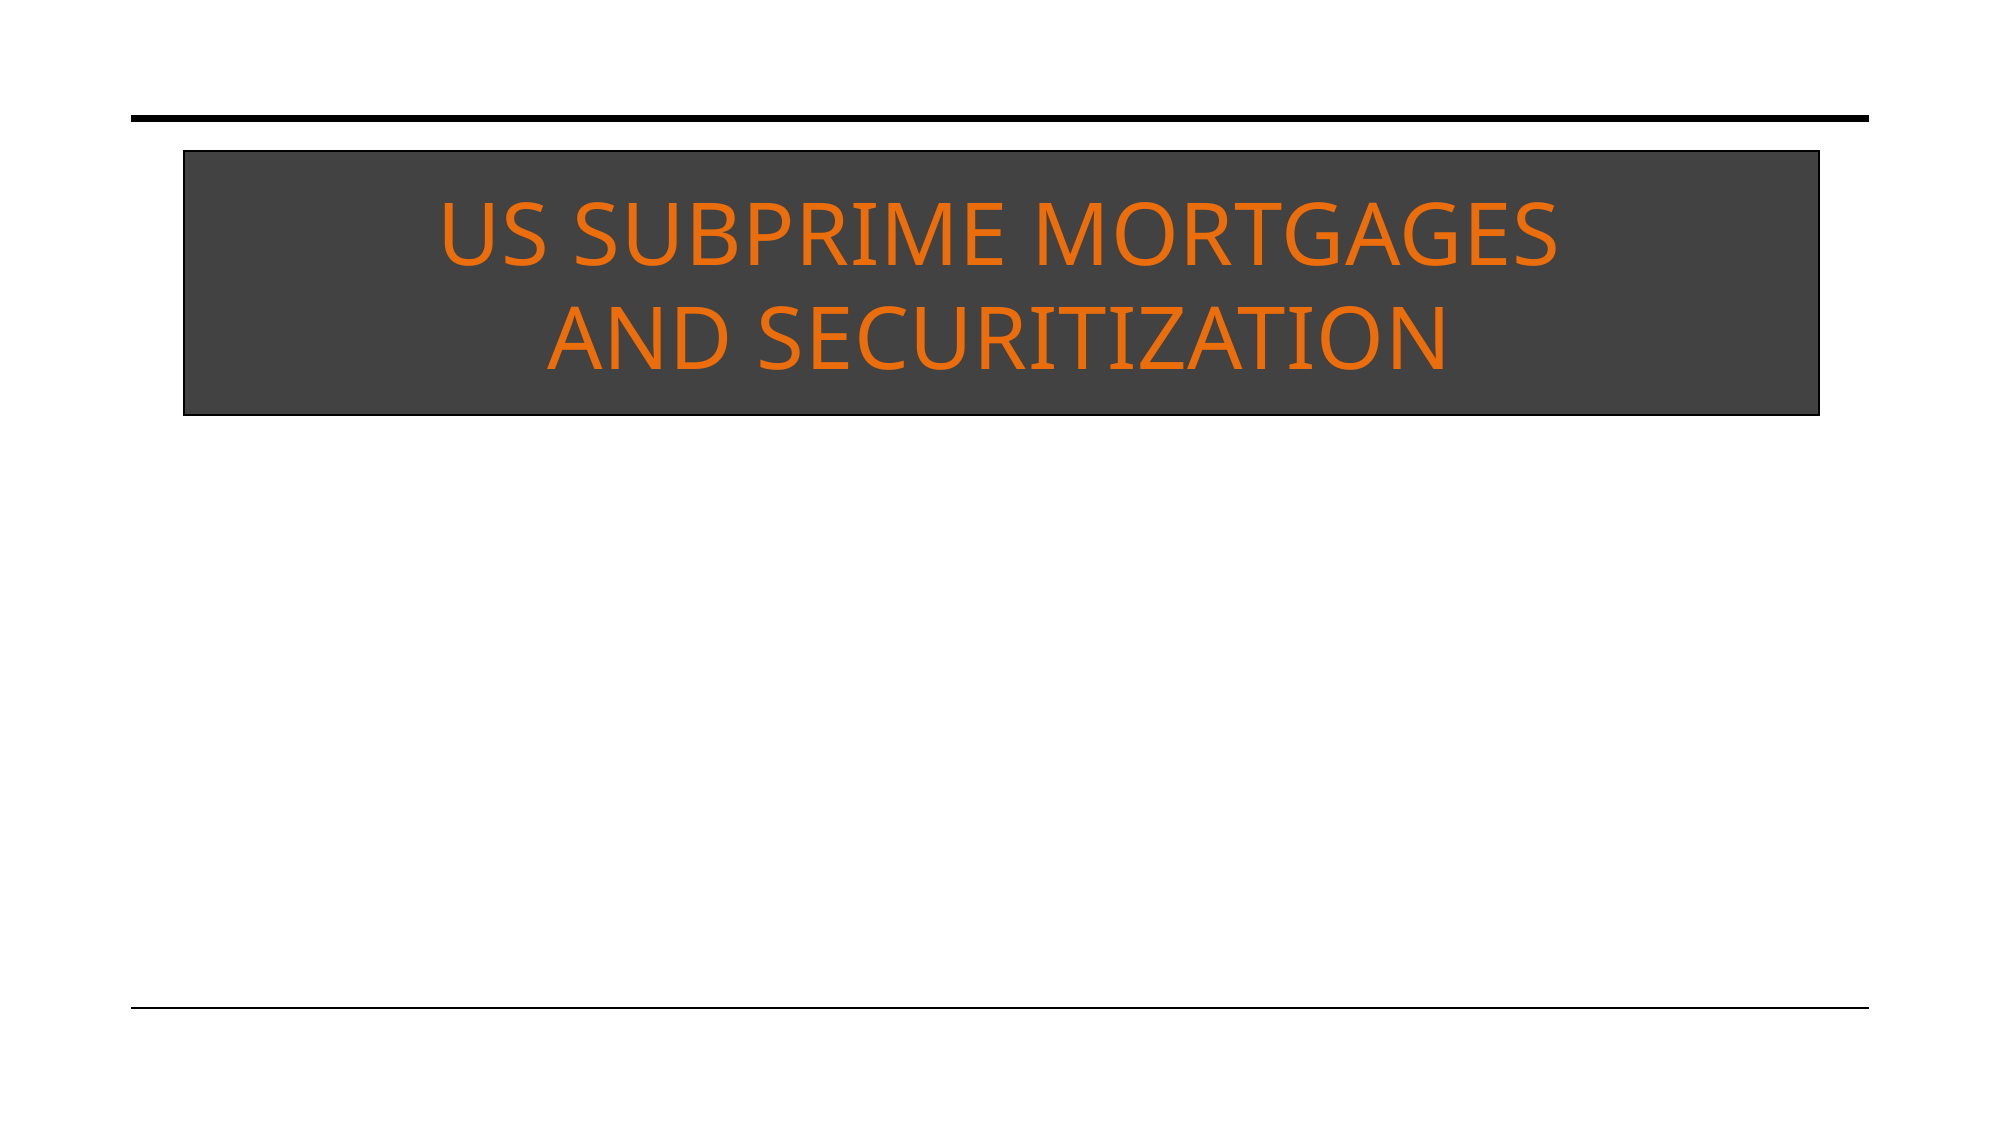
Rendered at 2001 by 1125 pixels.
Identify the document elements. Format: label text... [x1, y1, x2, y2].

title US SUBPRIME MORTGAGES AND SECURITIZATION [123, 170, 1877, 396]
text_box [183, 396, 1820, 416]
text_box [183, 150, 1820, 170]
